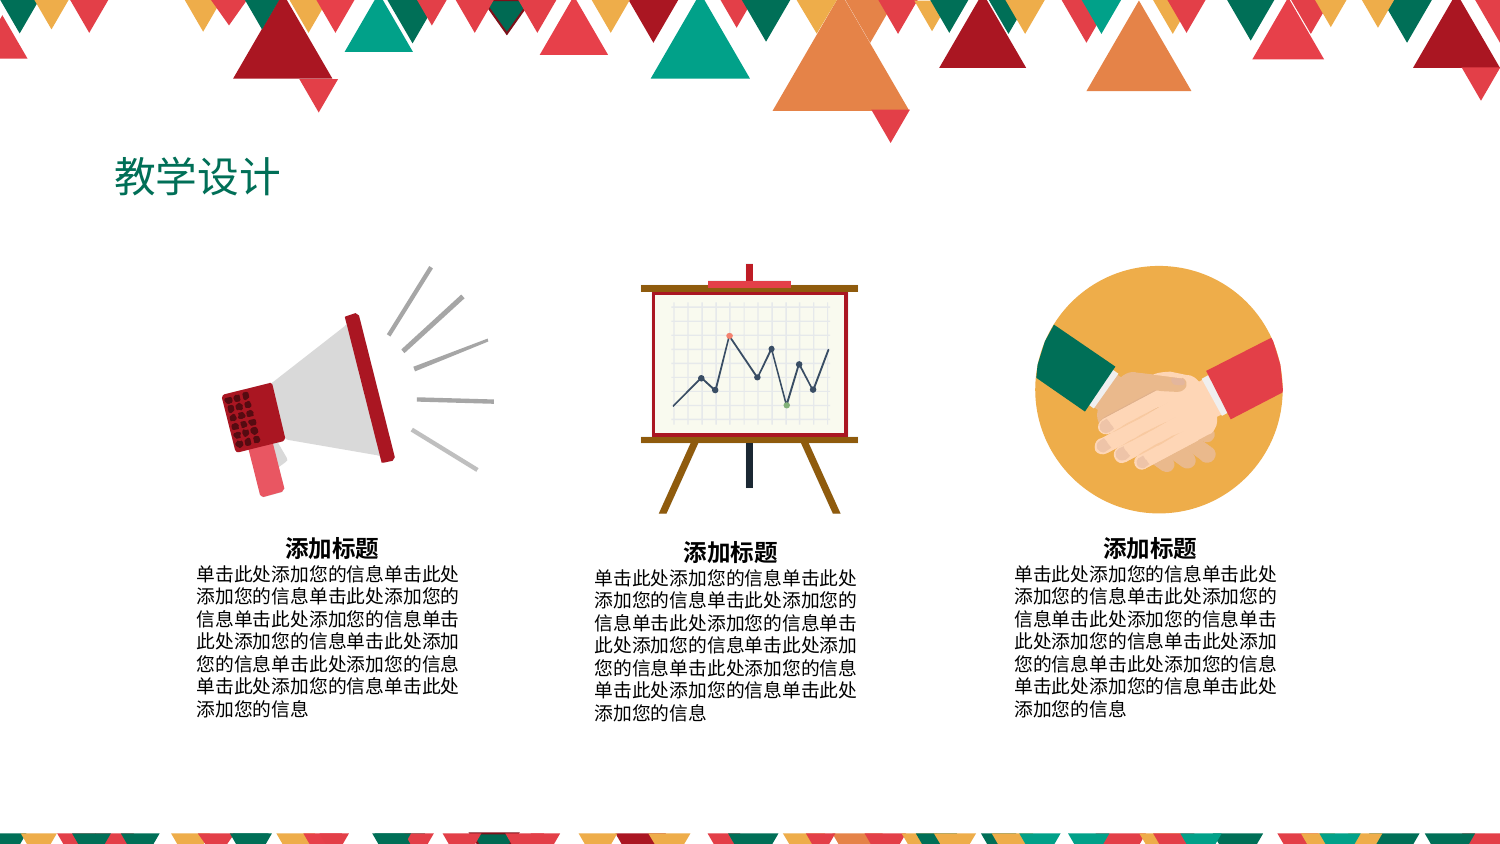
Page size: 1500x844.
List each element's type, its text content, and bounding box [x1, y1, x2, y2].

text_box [640, 263, 859, 514]
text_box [1035, 265, 1283, 514]
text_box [999, 527, 1306, 730]
text_box 教学设计 [99, 142, 297, 208]
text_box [229, 252, 496, 520]
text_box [579, 530, 886, 734]
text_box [181, 527, 488, 730]
